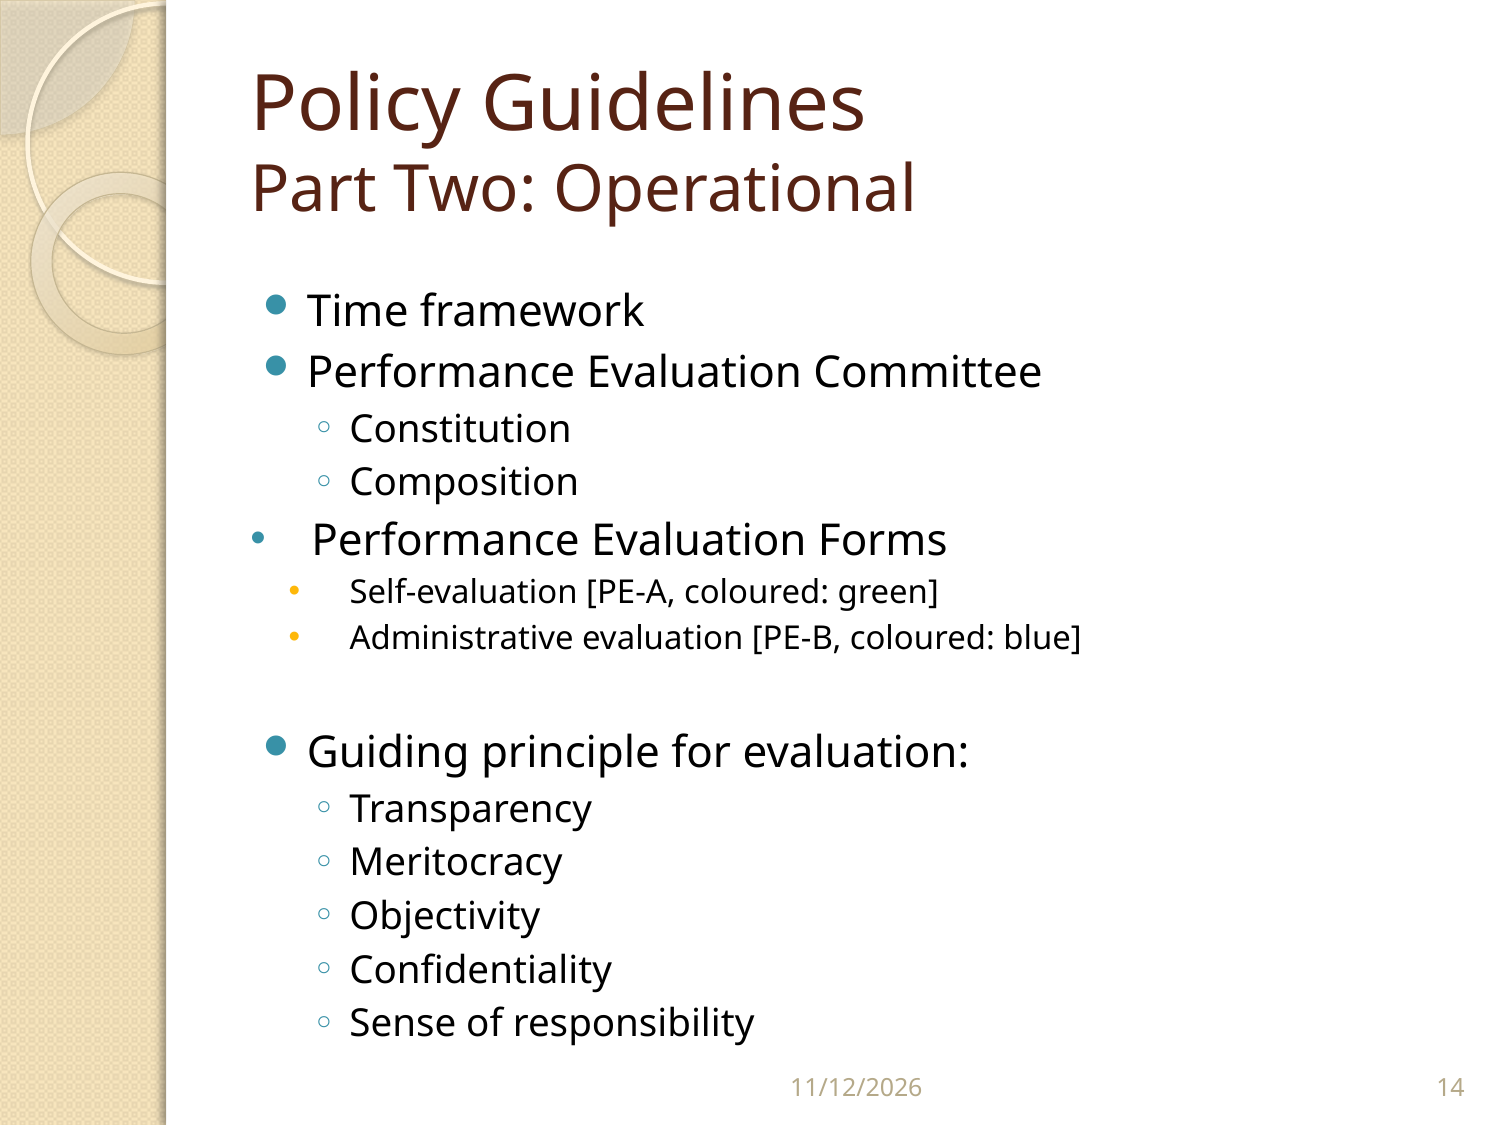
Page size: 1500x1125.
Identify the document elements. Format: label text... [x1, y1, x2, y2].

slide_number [587, 1034, 938, 1113]
list Time framework Performance Evaluation Committee Constitution Composition Performance Evaluation Forms Self-evaluation [PE-A, coloured: green] Administrative evaluation [PE-B, coloured: blue] Guiding principle for evaluation: Transparency Meritocracy Objectivity Confidentiality Sense of responsibility [235, 274, 1466, 1063]
slide_number 14 [1413, 1034, 1488, 1113]
title Policy Guidelines Part Two: Operational [235, 45, 1466, 233]
